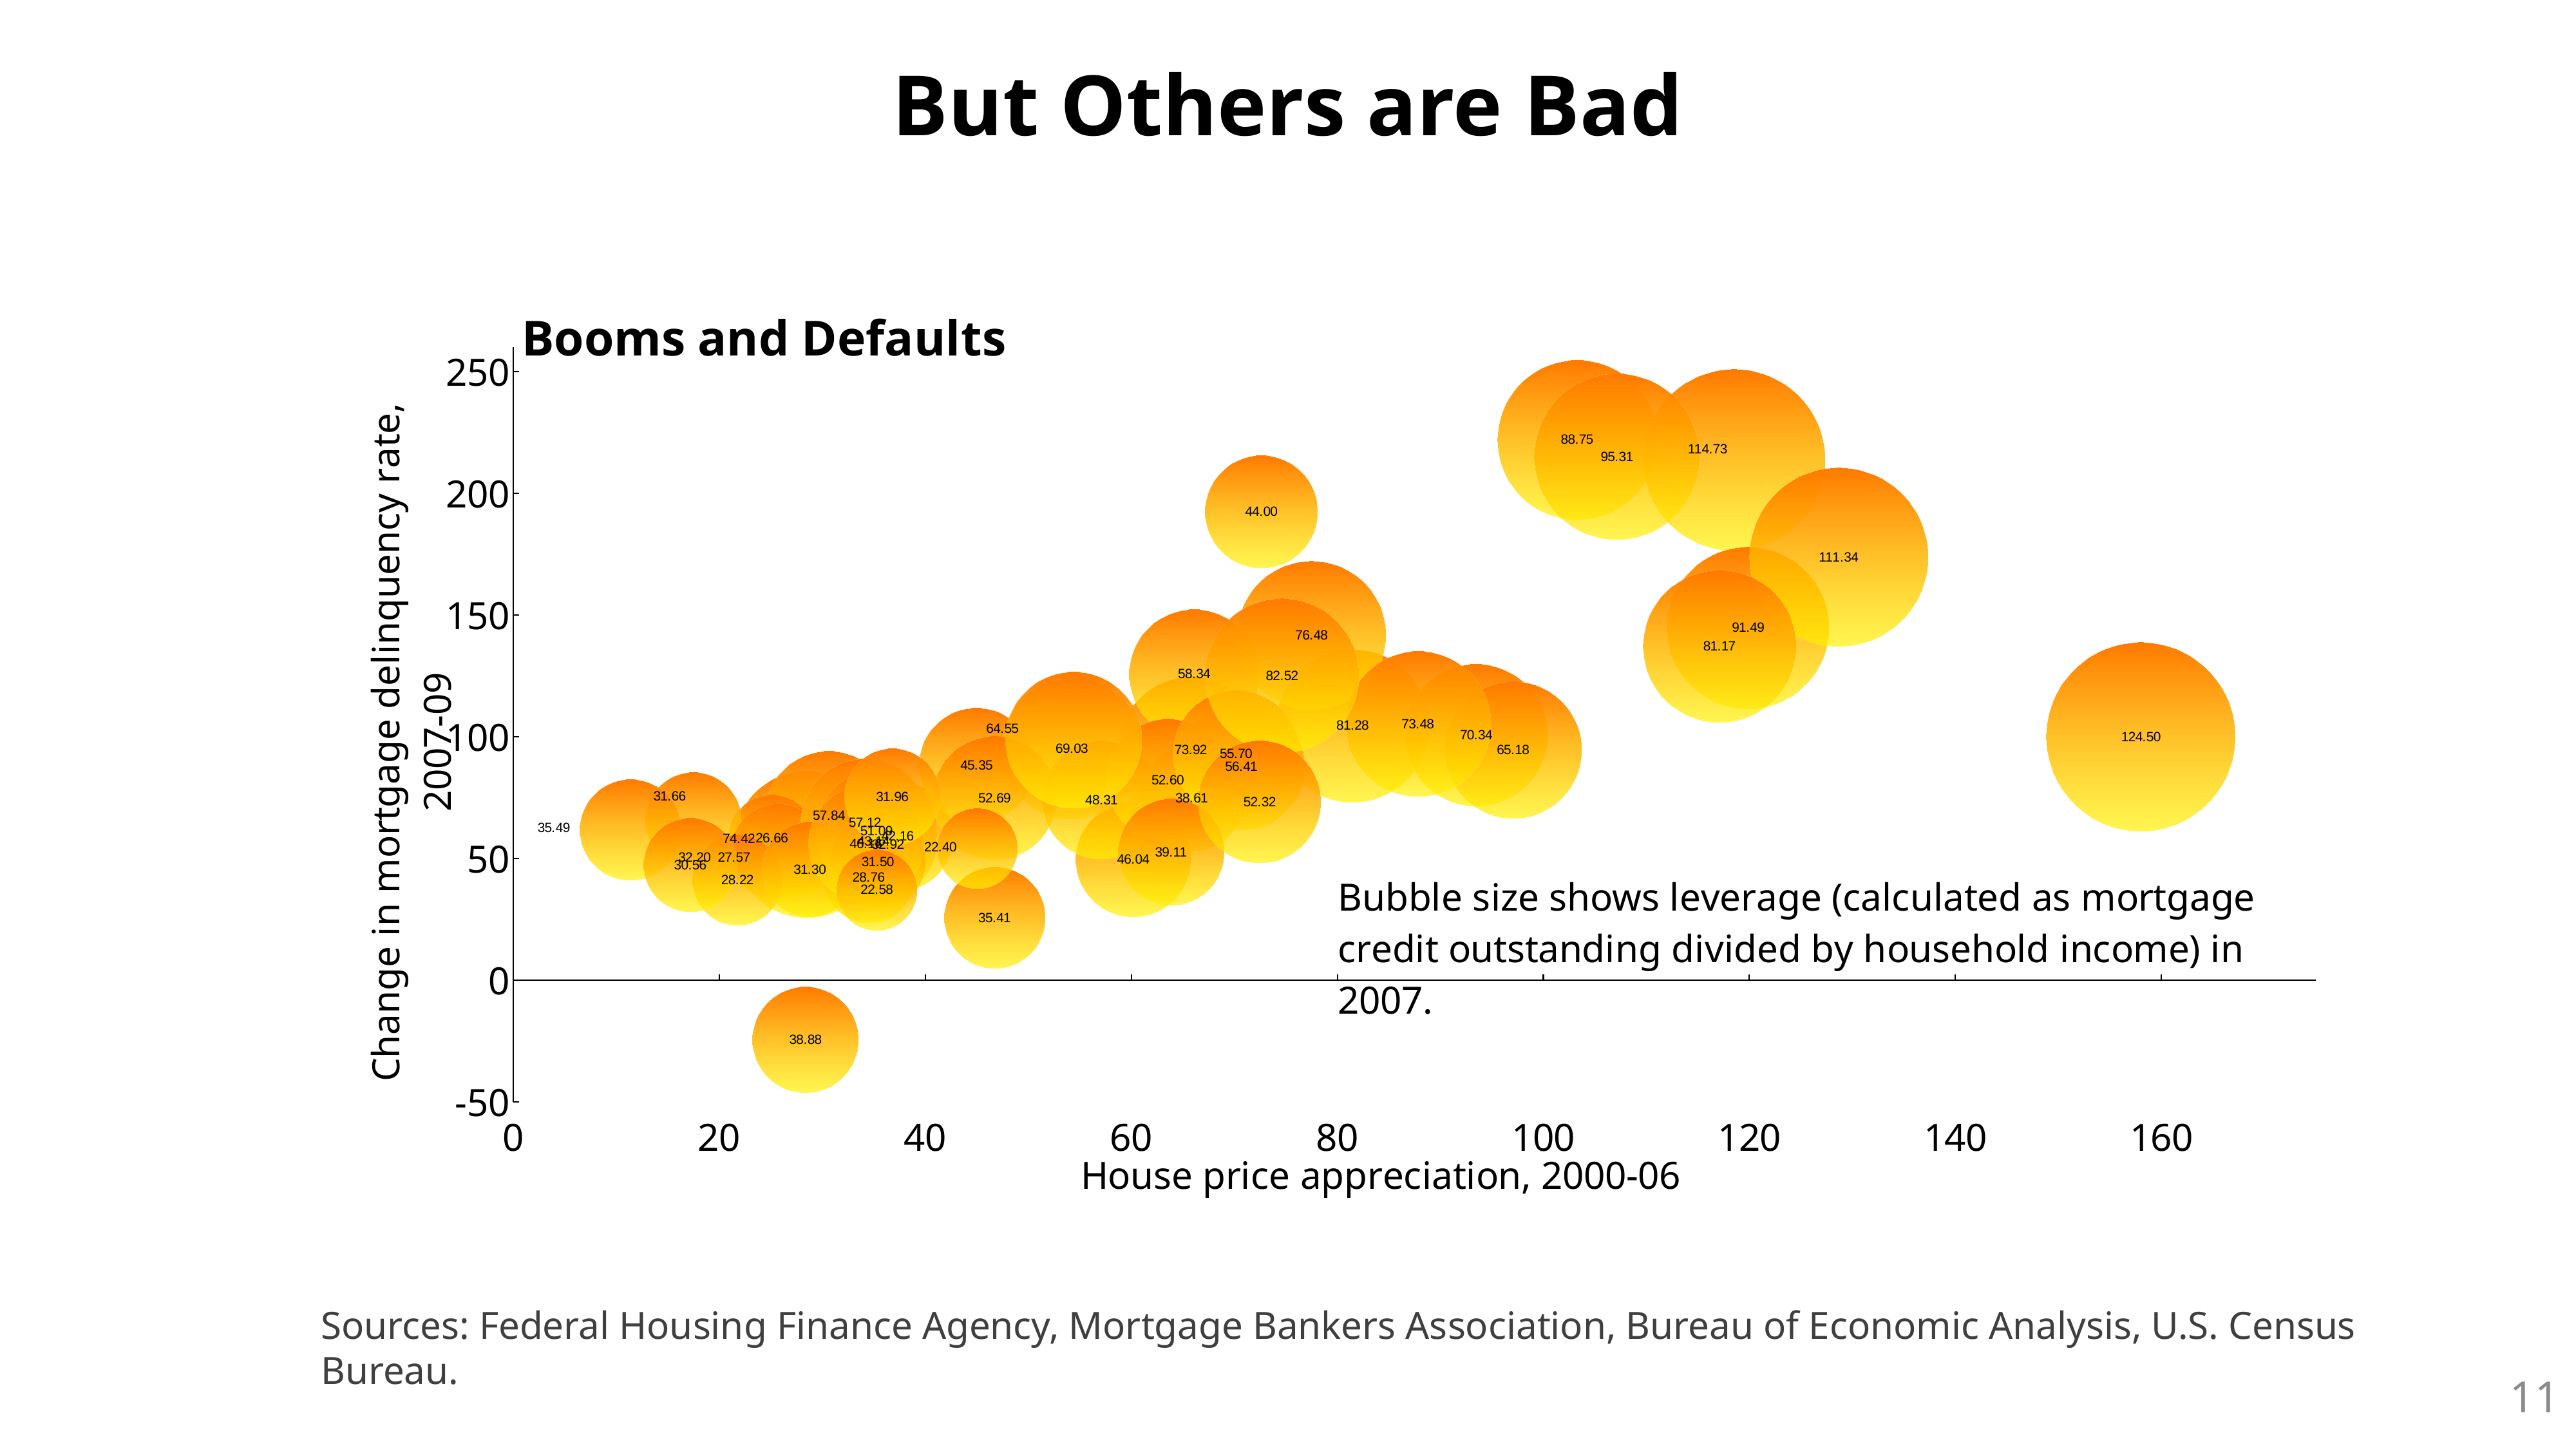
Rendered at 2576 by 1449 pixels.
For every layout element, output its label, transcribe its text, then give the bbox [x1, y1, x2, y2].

chart [310, 289, 2407, 1212]
text_box But Others are Bad [0, 1, 2576, 204]
text_box Sources: Federal Housing Finance Agency, Mortgage Bankers Association, Bureau of Economic Analysis, U.S. Census Bureau. [311, 1296, 2458, 1398]
text_box 10 [2494, 1365, 2576, 1449]
